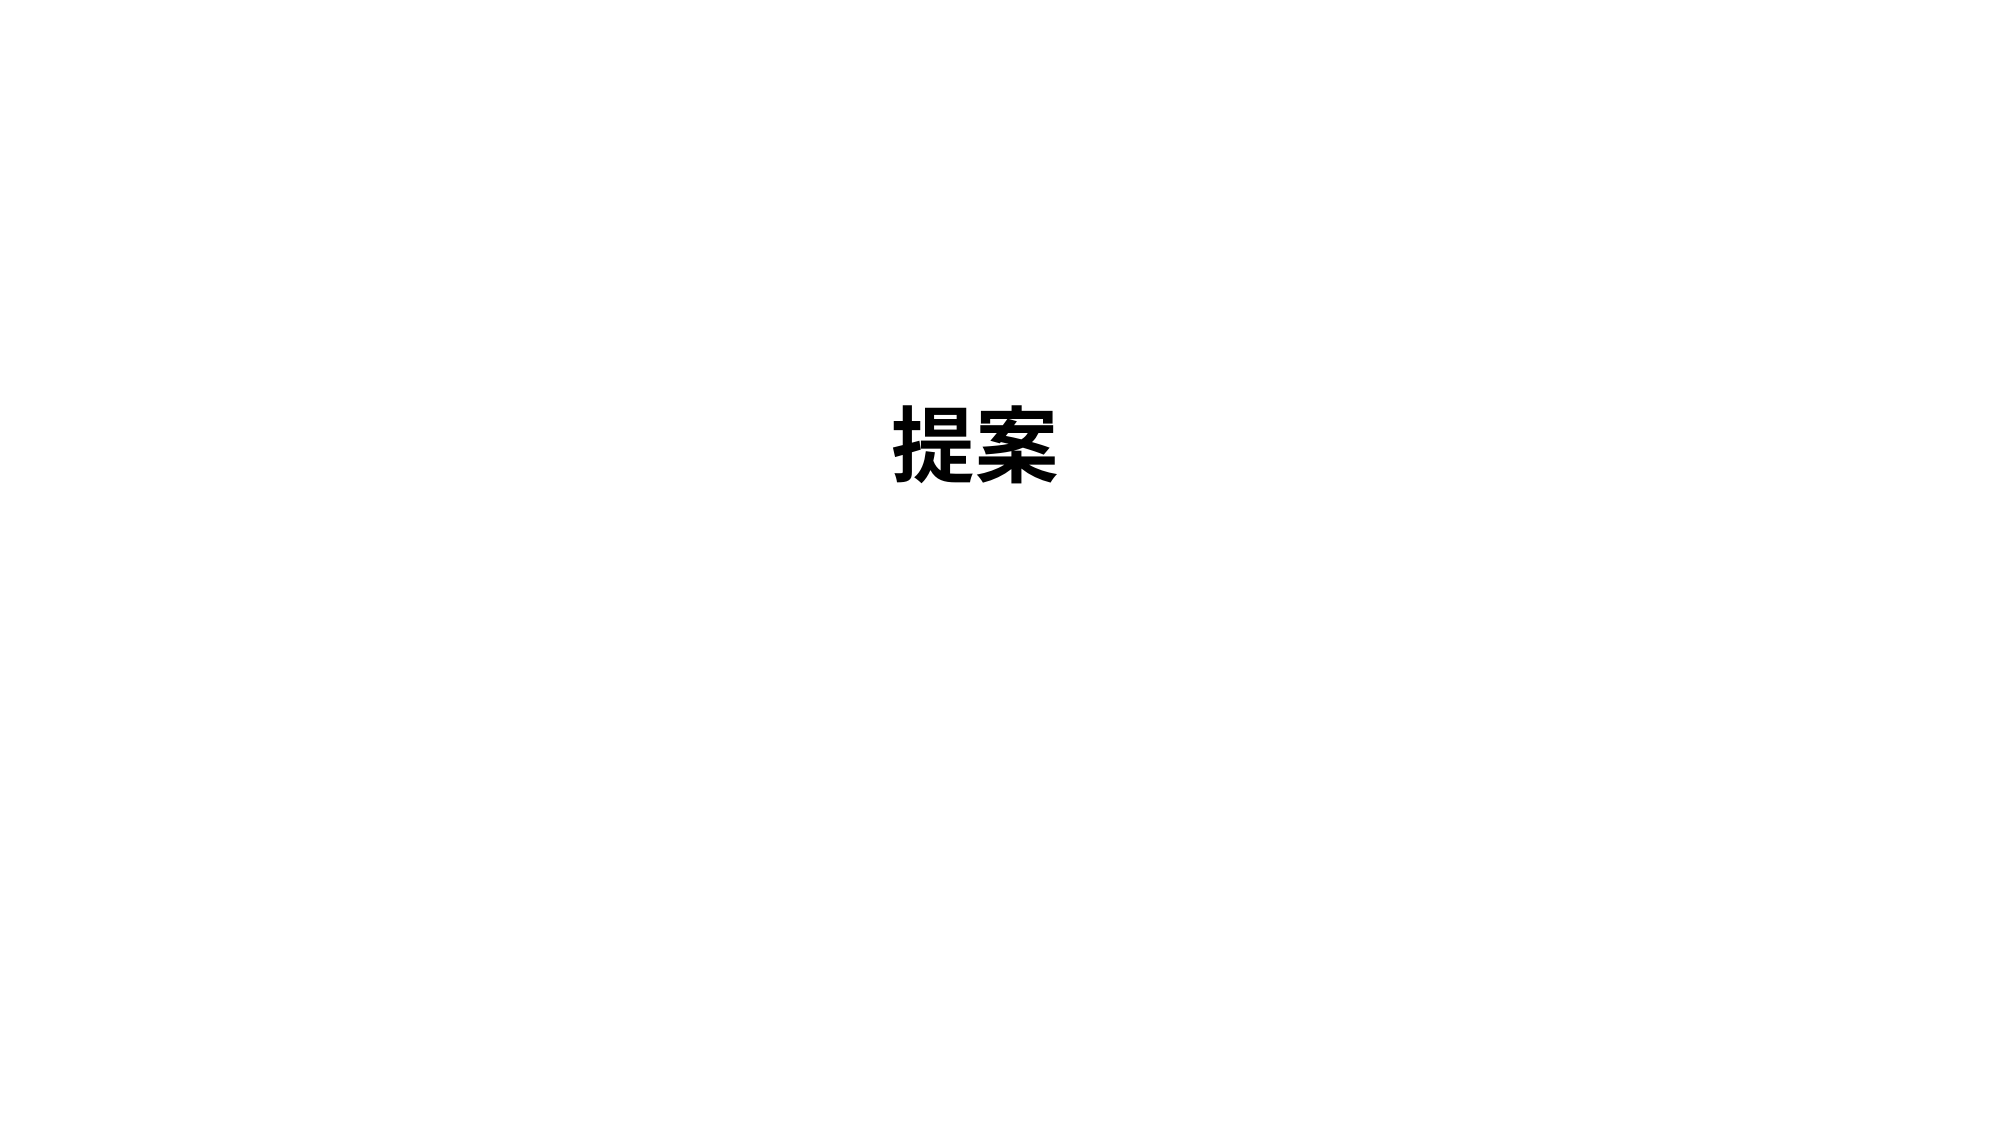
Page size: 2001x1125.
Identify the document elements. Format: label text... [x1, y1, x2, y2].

text_box 提案 [418, 386, 1532, 501]
